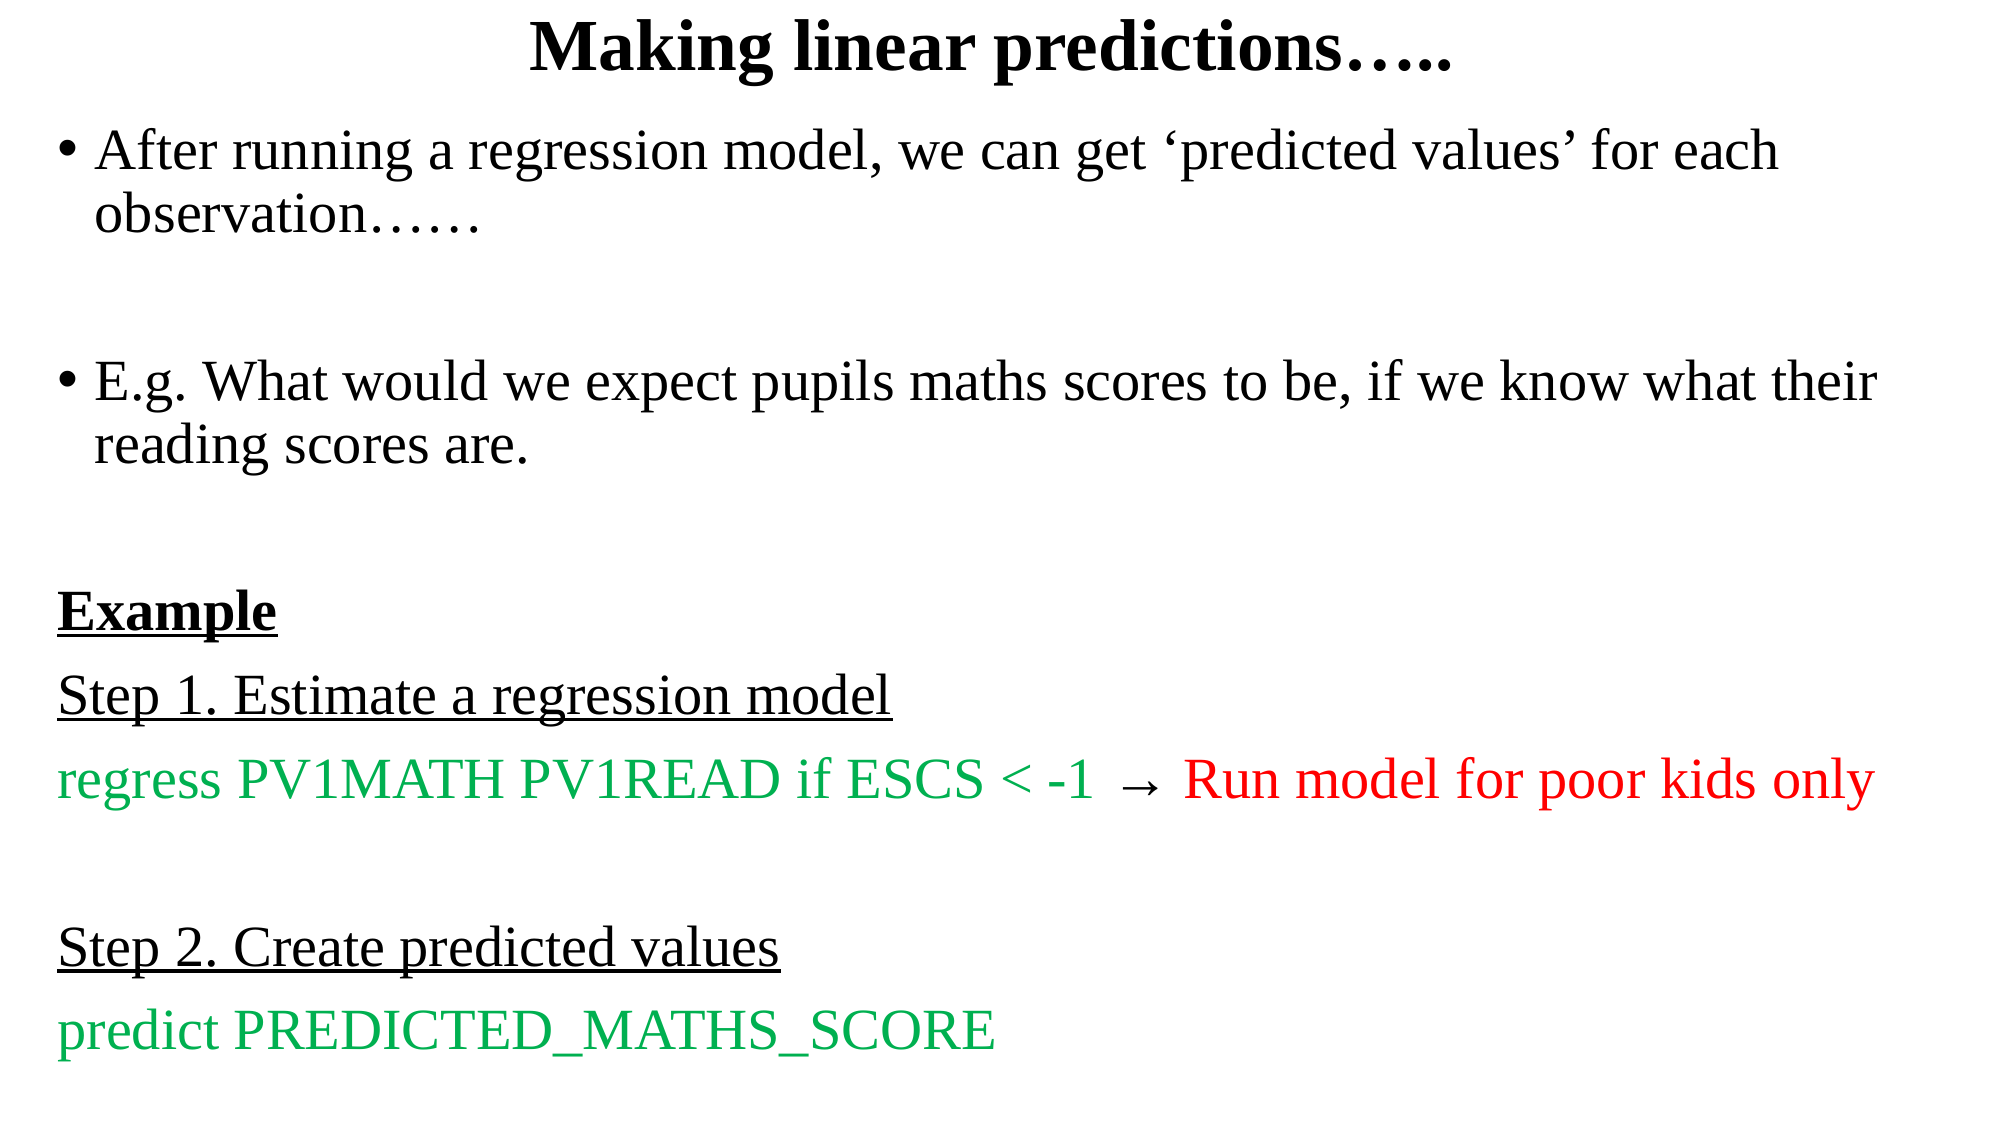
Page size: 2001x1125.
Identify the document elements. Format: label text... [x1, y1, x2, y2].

title Making linear predictions….. [121, 0, 1863, 95]
list After running a regression model, we can get ‘predicted values’ for each observation…… E.g. What would we expect pupils maths scores to be, if we know what their reading scores are. Example Step 1. Estimate a regression model regress PV1MATH PV1READ if ESCS < -1 → Run model for poor kids only Step 2. Create predicted values predict PREDICTED_MATHS_SCORE [42, 111, 1959, 1080]
